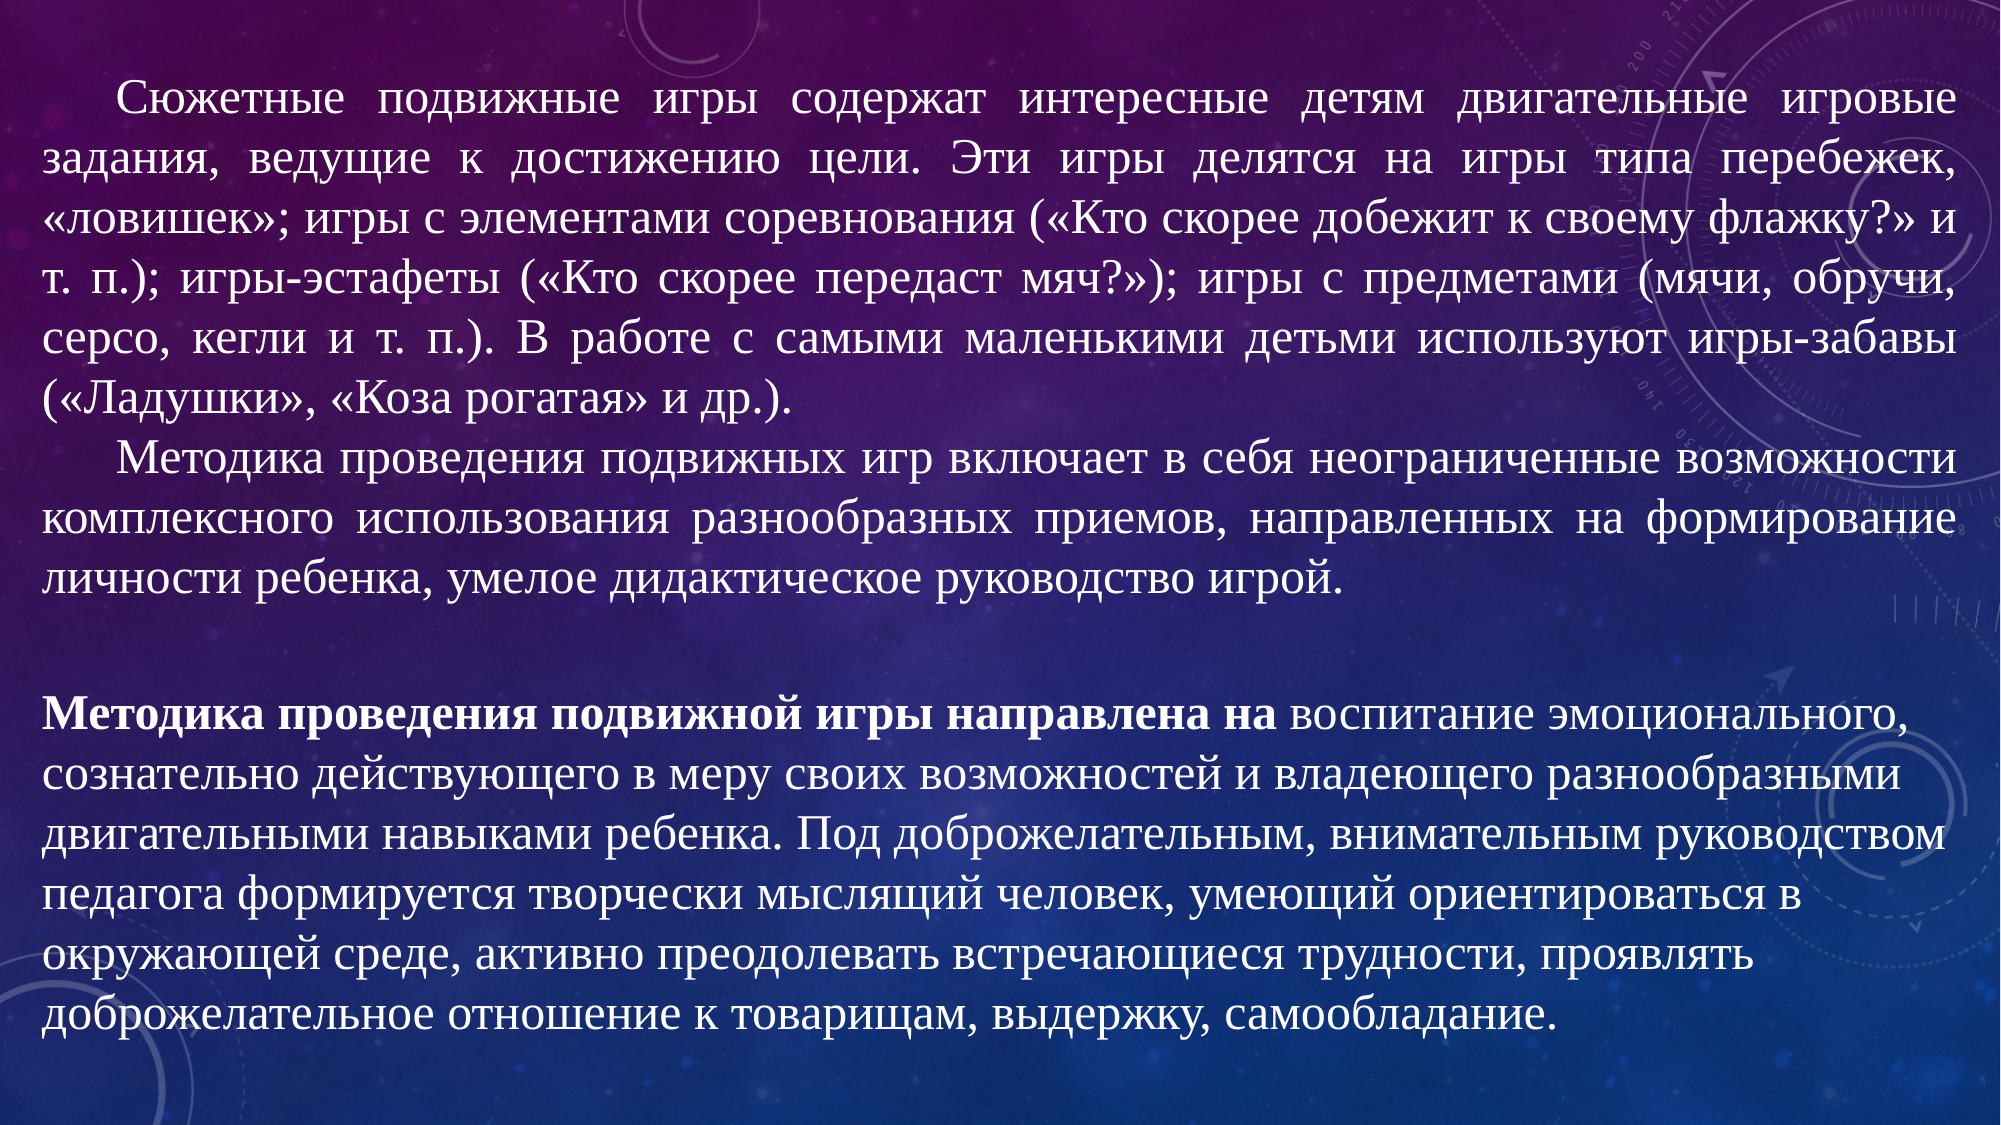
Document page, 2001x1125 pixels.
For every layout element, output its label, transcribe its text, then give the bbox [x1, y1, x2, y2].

text_box Методика проведения подвижной игры направлена на воспитание эмоционального, сознательно действующего в меру своих возможностей и владеющего разнообразными двигательными навыками ребенка. Под доброжелательным, внимательным руководством педагога формируется творчески мыслящий человек, умеющий ориентироваться в окружающей среде, активно преодолевать встречающиеся трудности, проявлять доброжелательное отношение к товарищам, выдержку, самообладание. [27, 672, 1973, 1047]
text_box Сюжетные подвижные игры содержат интересные детям двигательные игровые задания, ведущие к достижению цели. Эти игры делятся на игры типа перебежек, «ловишек»; игры с элементами соревнования («Кто скорее добежит к своему флажку?» и т. п.); игры-эстафеты («Кто скорее передаст мяч?»); игры с предметами (мячи, обручи, серсо, кегли и т. п.). В работе с самыми маленькими детьми используют игры-забавы («Ладушки», «Коза рогатая» и др.). Методика проведения подвижных игр включает в себя неограниченные возможности комплексного использования разнообразных приемов, направленных на формирование личности ребенка, умелое дидактическое руководство игрой. [27, 56, 1973, 612]
picture [0, 0, 2001, 1125]
